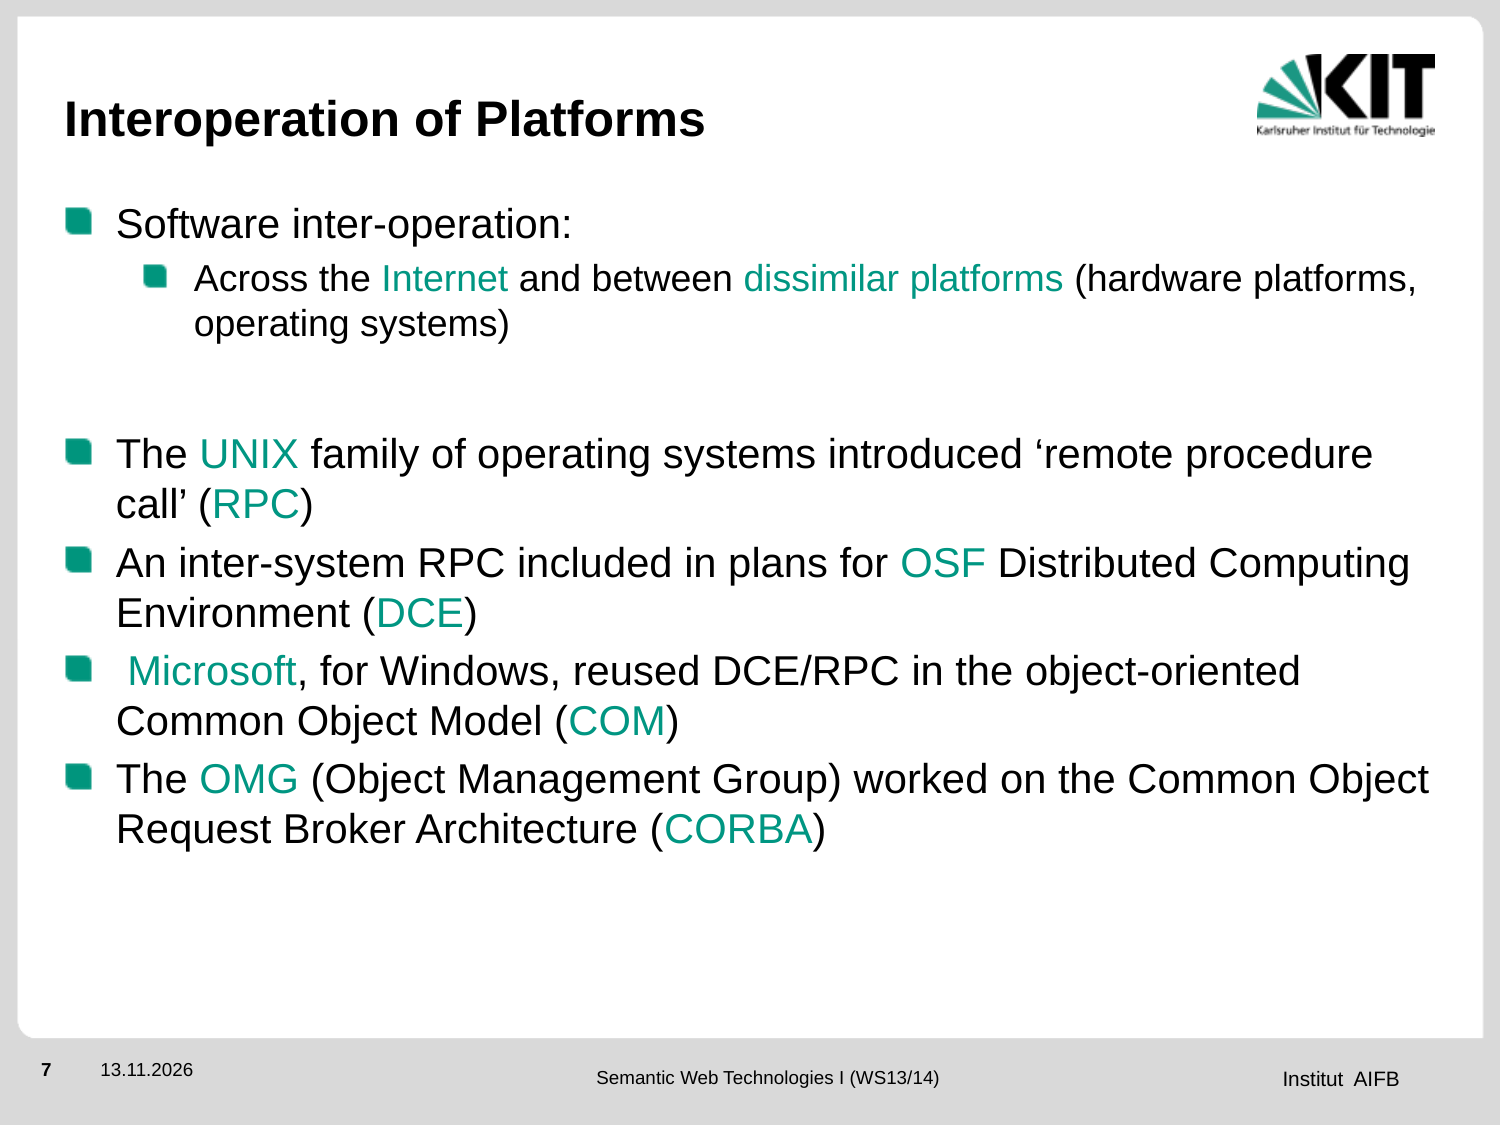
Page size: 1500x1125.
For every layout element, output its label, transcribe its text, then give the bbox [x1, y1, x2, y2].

picture [0, 0, 1500, 1125]
title Interoperation of Platforms [64, 54, 1198, 147]
list Software inter-operation: Across the Internet and between dissimilar platforms (hardware platforms, operating systems) The UNIX family of operating systems introduced ‘remote procedure call’ (RPC) An inter-system RPC included in plans for OSF Distributed Computing Environment (DCE) Microsoft, for Windows, reused DCE/RPC in the object-oriented Common Object Model (COM) The OMG (Object Management Group) worked on the Common Object Request Broker Architecture (CORBA) [64, 196, 1436, 1000]
